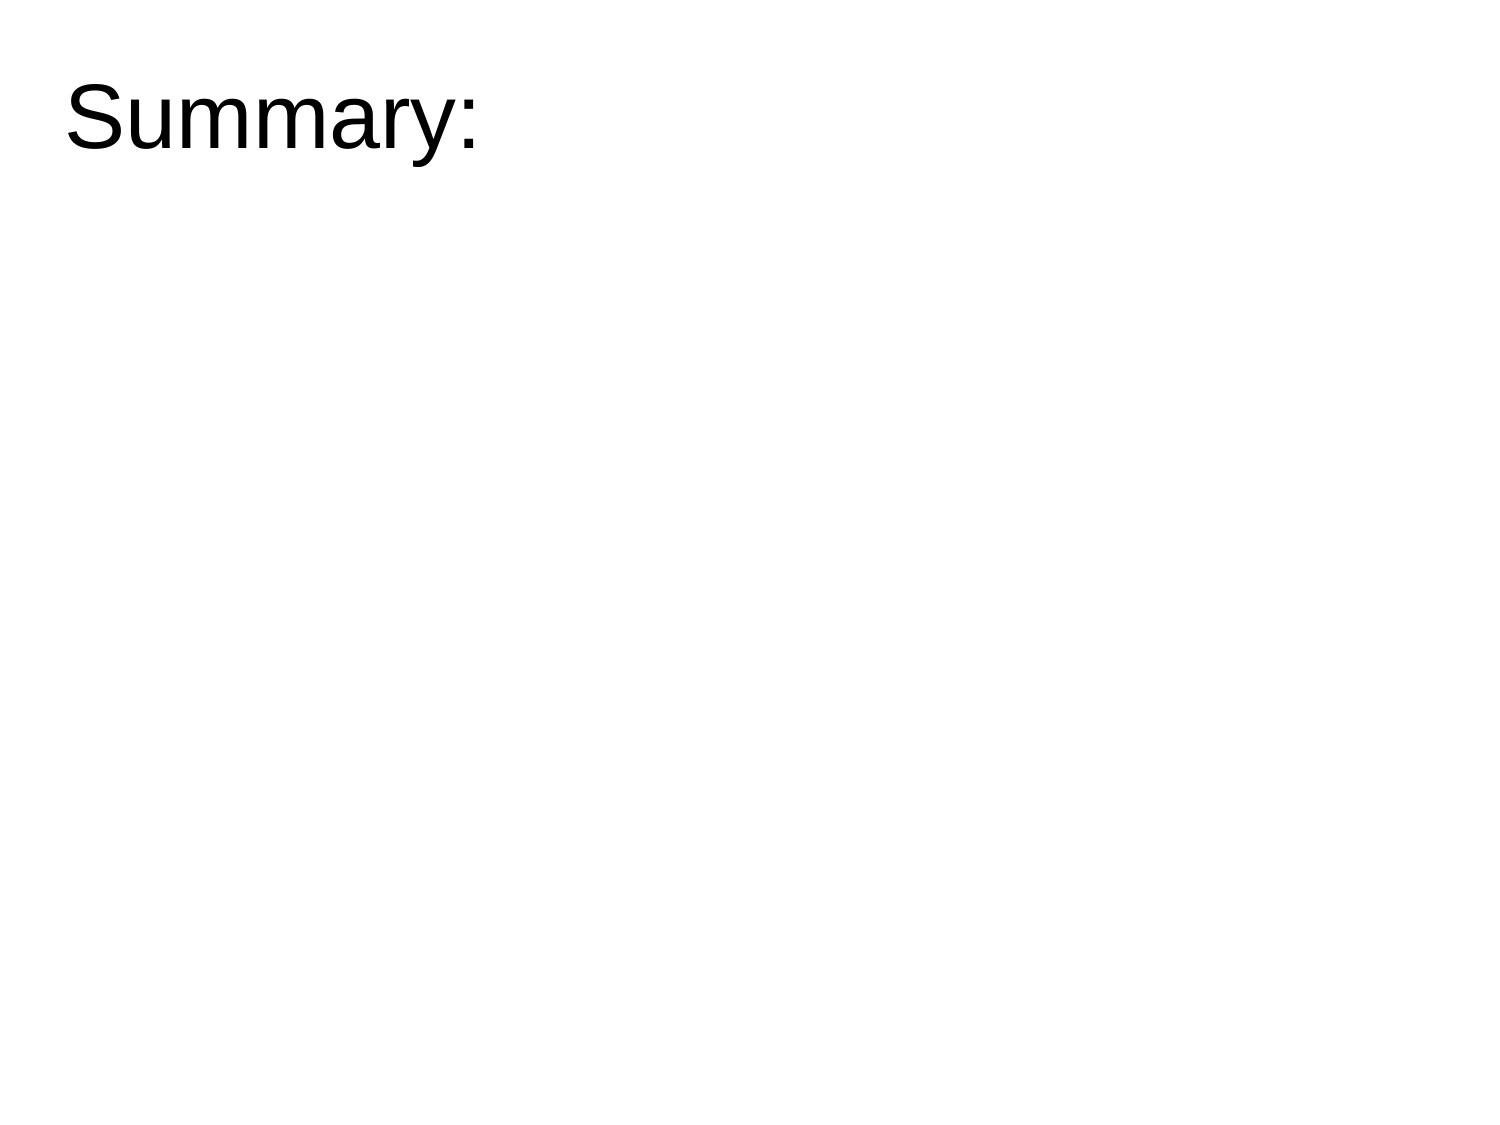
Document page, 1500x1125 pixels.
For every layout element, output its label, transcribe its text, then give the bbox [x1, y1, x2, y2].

text_box Summary: [50, 49, 675, 175]
